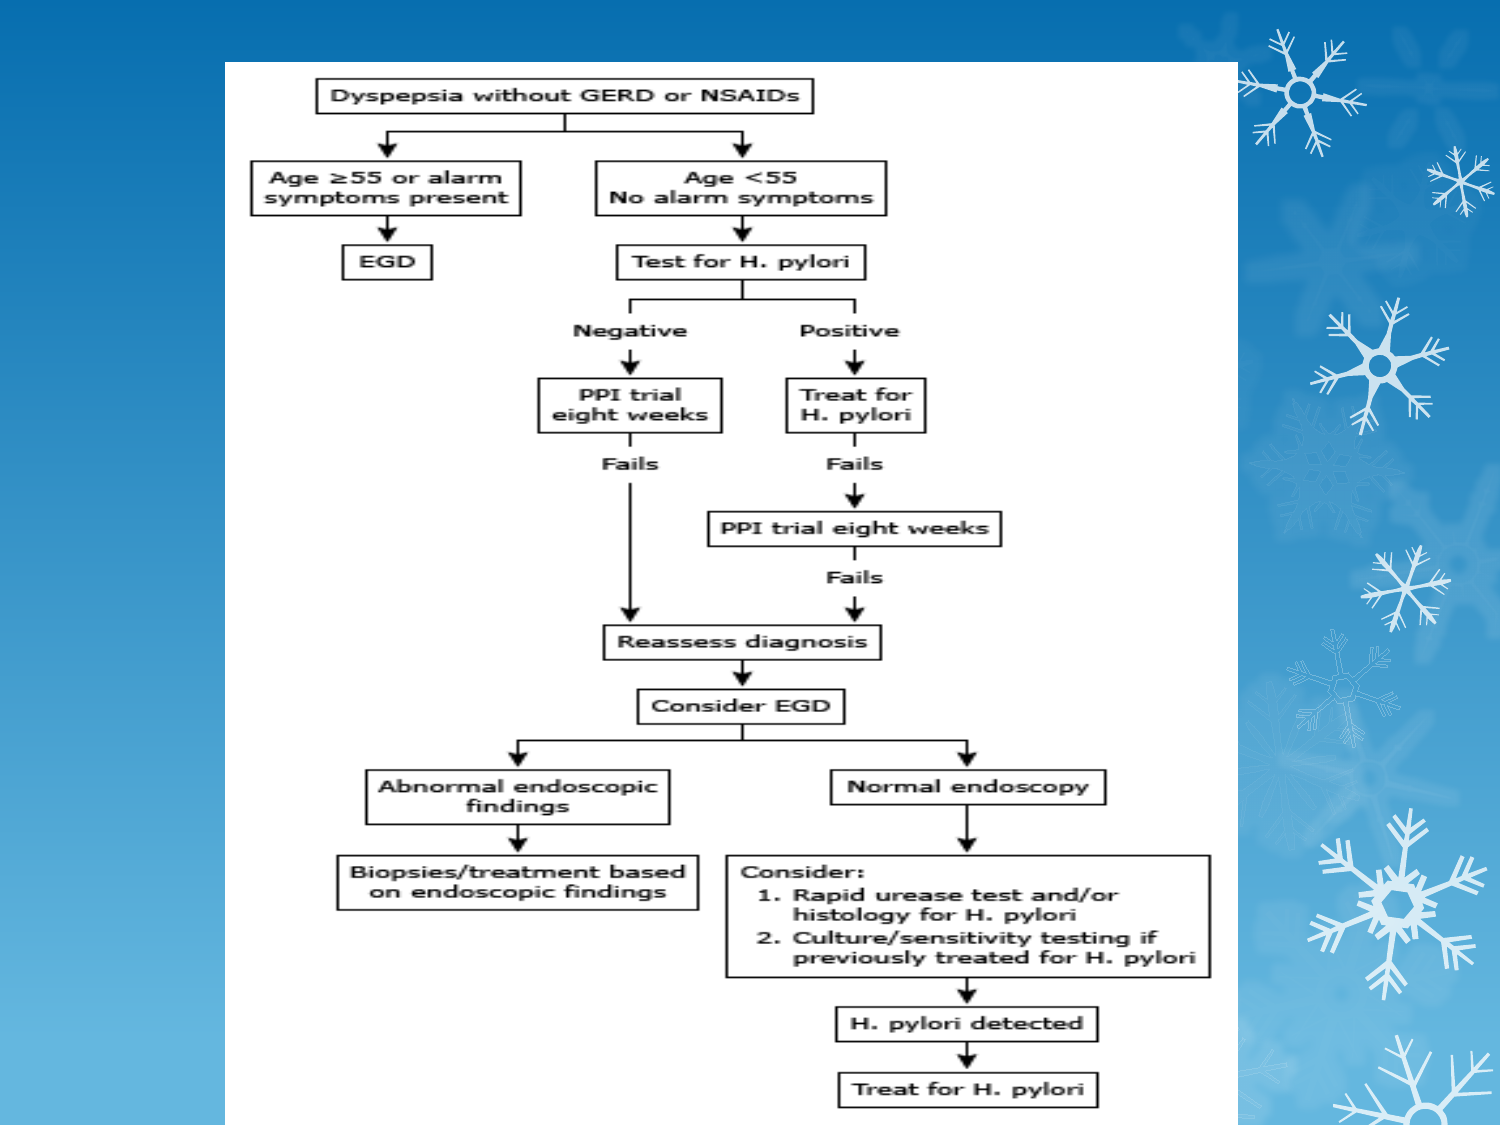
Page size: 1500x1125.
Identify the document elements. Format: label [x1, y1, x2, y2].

list [224, 61, 1238, 1125]
